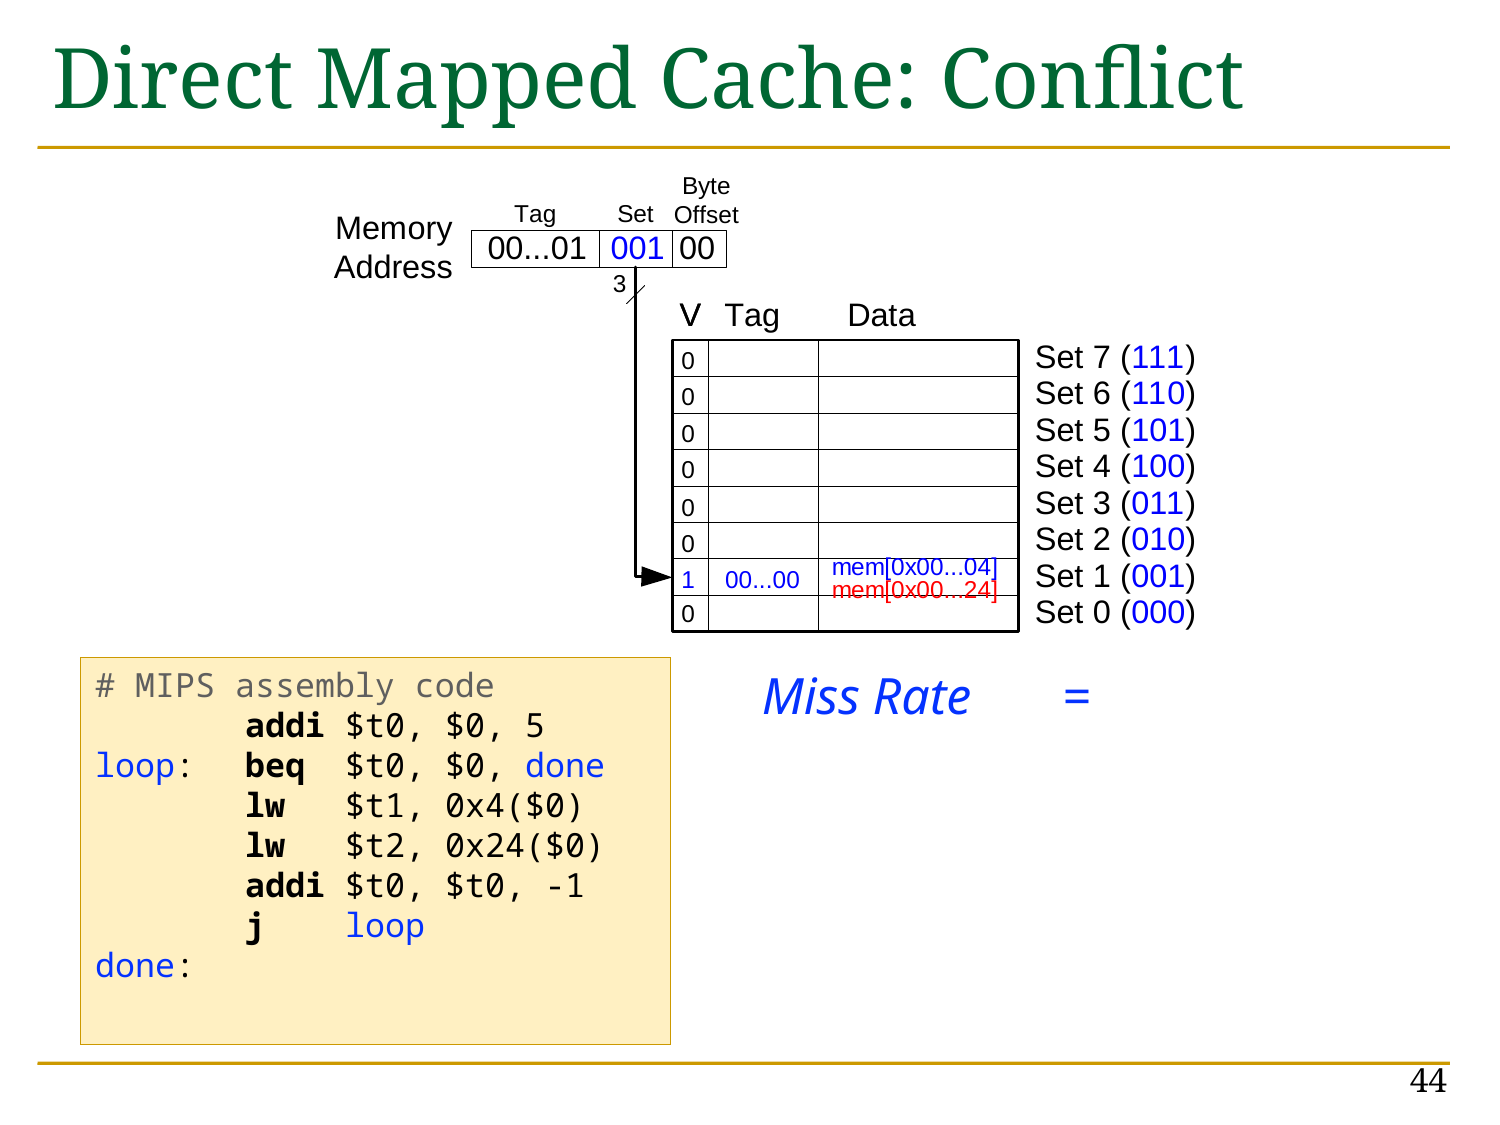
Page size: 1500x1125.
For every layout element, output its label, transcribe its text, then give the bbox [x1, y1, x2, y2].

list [307, 162, 1226, 643]
list # MIPS assembly code addi $t0, $0, 5 loop: beq $t0, $0, done lw $t1, 0x4($0) lw $t2, 0x24($0) addi $t0, $t0, -1 j loop done: [80, 657, 671, 1045]
text_box 44 [1111, 1036, 1462, 1112]
list Miss Rate = [746, 657, 1382, 1045]
title Direct Mapped Cache: Conflict [37, 0, 1385, 150]
